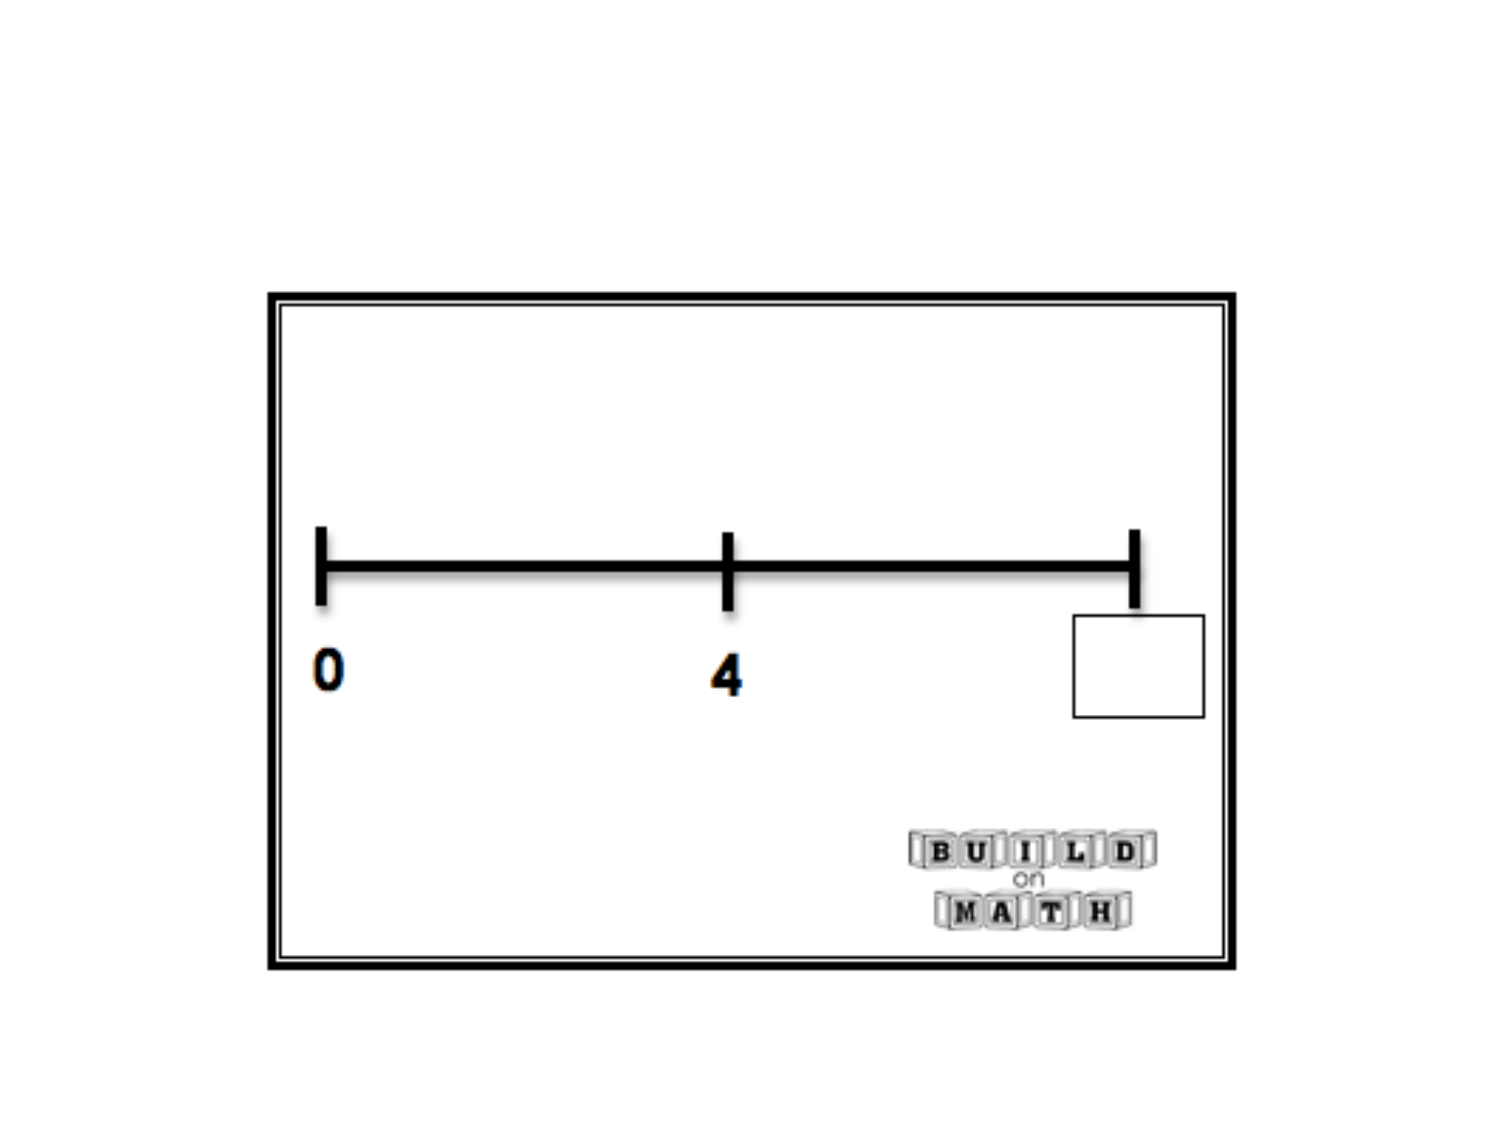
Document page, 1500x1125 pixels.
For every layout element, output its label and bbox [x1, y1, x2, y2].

list [74, 262, 1426, 1006]
